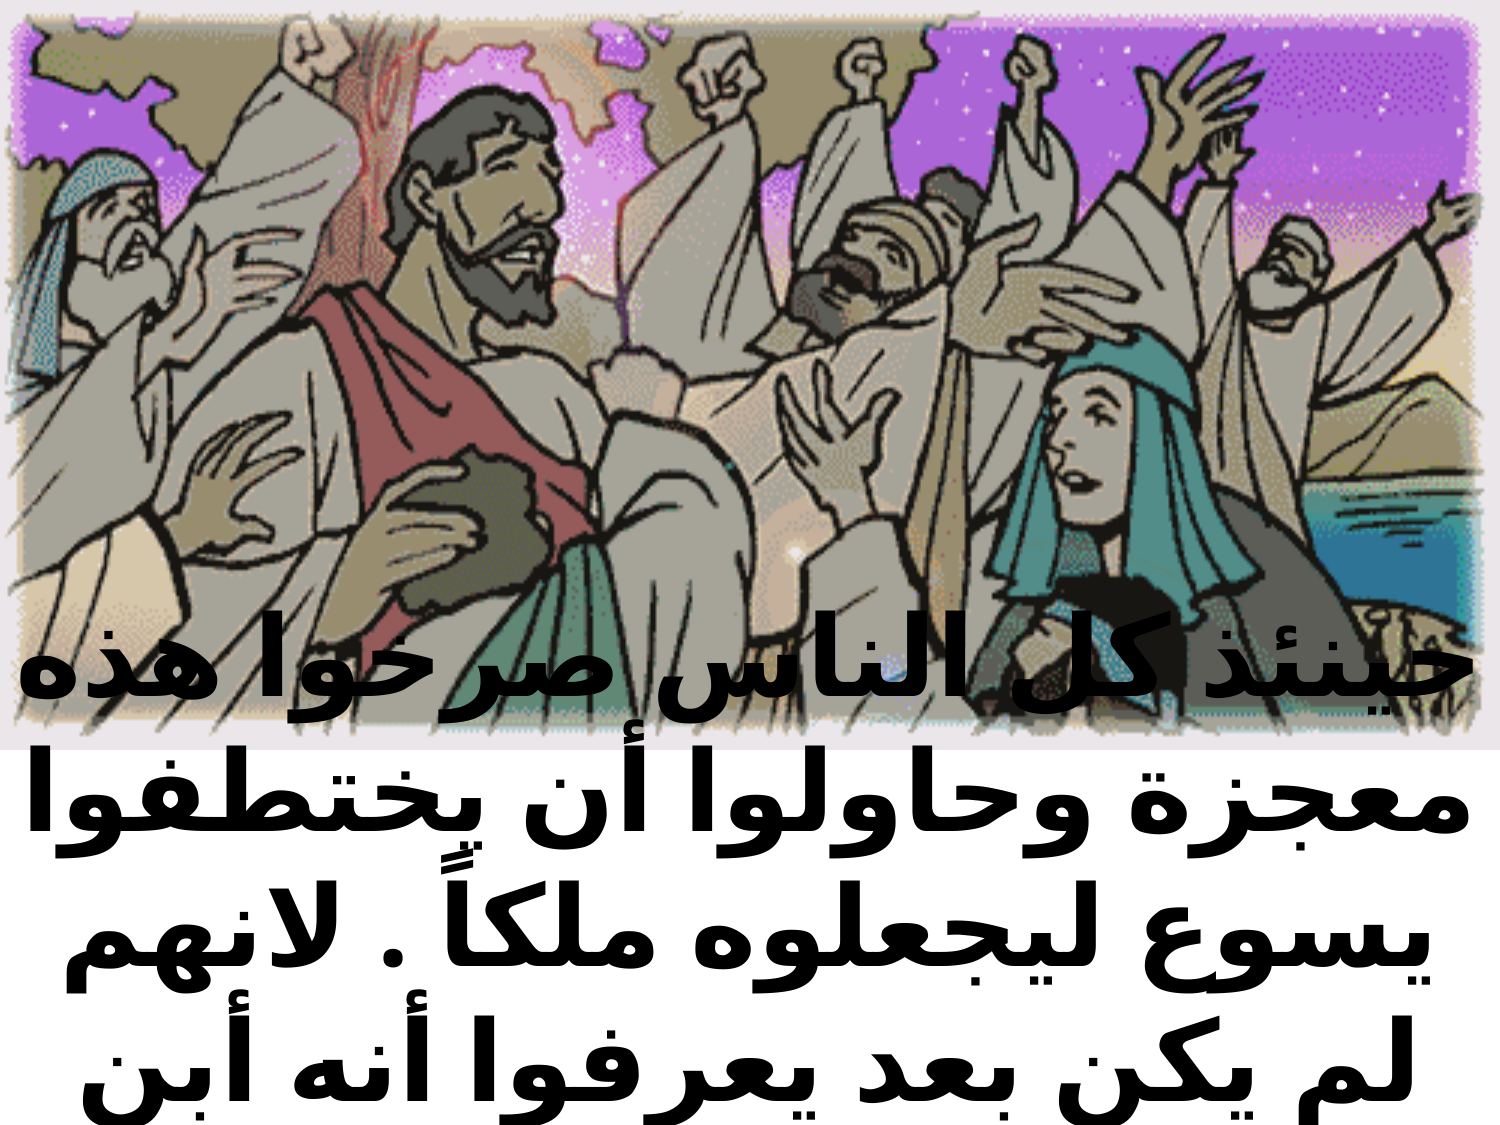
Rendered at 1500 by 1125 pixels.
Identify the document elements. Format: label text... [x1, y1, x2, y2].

text_box حينئذ كل الناس صرخوا هذه معجزة وحاولوا أن يختطفوا يسوع ليجعلوه ملكاً . لانهم لم يكن بعد يعرفوا أنه أبن الله [0, 762, 1500, 1080]
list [0, 0, 1500, 751]
